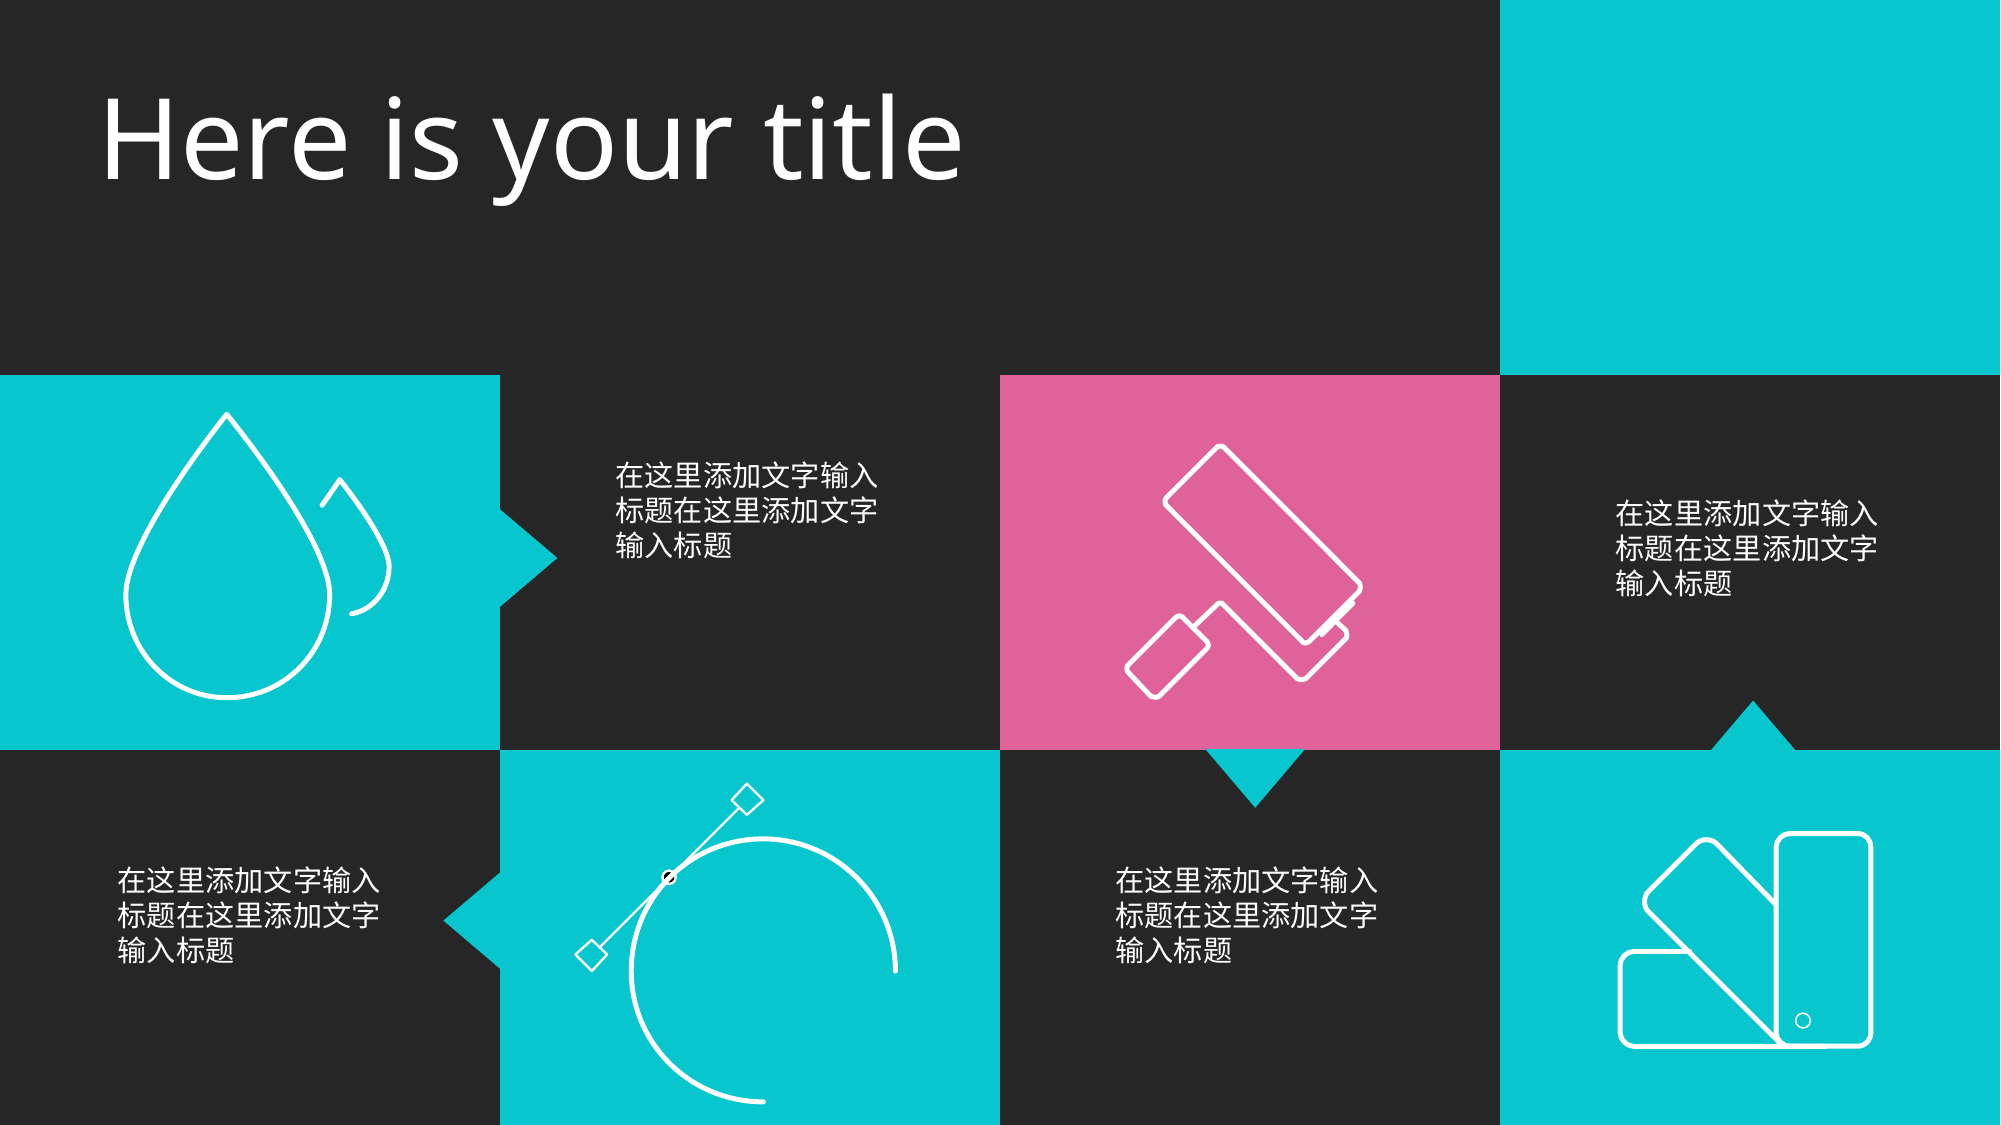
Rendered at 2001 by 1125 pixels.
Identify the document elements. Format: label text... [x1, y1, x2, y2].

text_box [1700, 698, 1806, 761]
table_cell [1000, 750, 1500, 1125]
table_header [0, 0, 1500, 375]
table_cell [0, 375, 500, 750]
text_box [497, 505, 560, 611]
text_box 在这里添加文字输入标题在这里添加文字输入标题 [102, 854, 418, 1010]
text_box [1126, 445, 1361, 698]
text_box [575, 783, 896, 1102]
text_box [1203, 747, 1308, 810]
text_box Here is your title [82, 60, 982, 210]
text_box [125, 414, 390, 698]
table_cell [500, 750, 1000, 1125]
table_cell [1500, 375, 2000, 750]
table_cell [1000, 375, 1500, 750]
text_box [441, 868, 504, 973]
table_cell [1500, 750, 2000, 1125]
text_box 在这里添加文字输入标题在这里添加文字输入标题 [1601, 488, 1916, 643]
table_cell [500, 375, 1000, 750]
table_header [1500, 0, 2000, 375]
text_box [1620, 833, 1871, 1047]
text_box 在这里添加文字输入标题在这里添加文字输入标题 [600, 450, 916, 605]
table_cell [0, 750, 500, 1125]
text_box 在这里添加文字输入标题在这里添加文字输入标题 [1100, 854, 1415, 1010]
